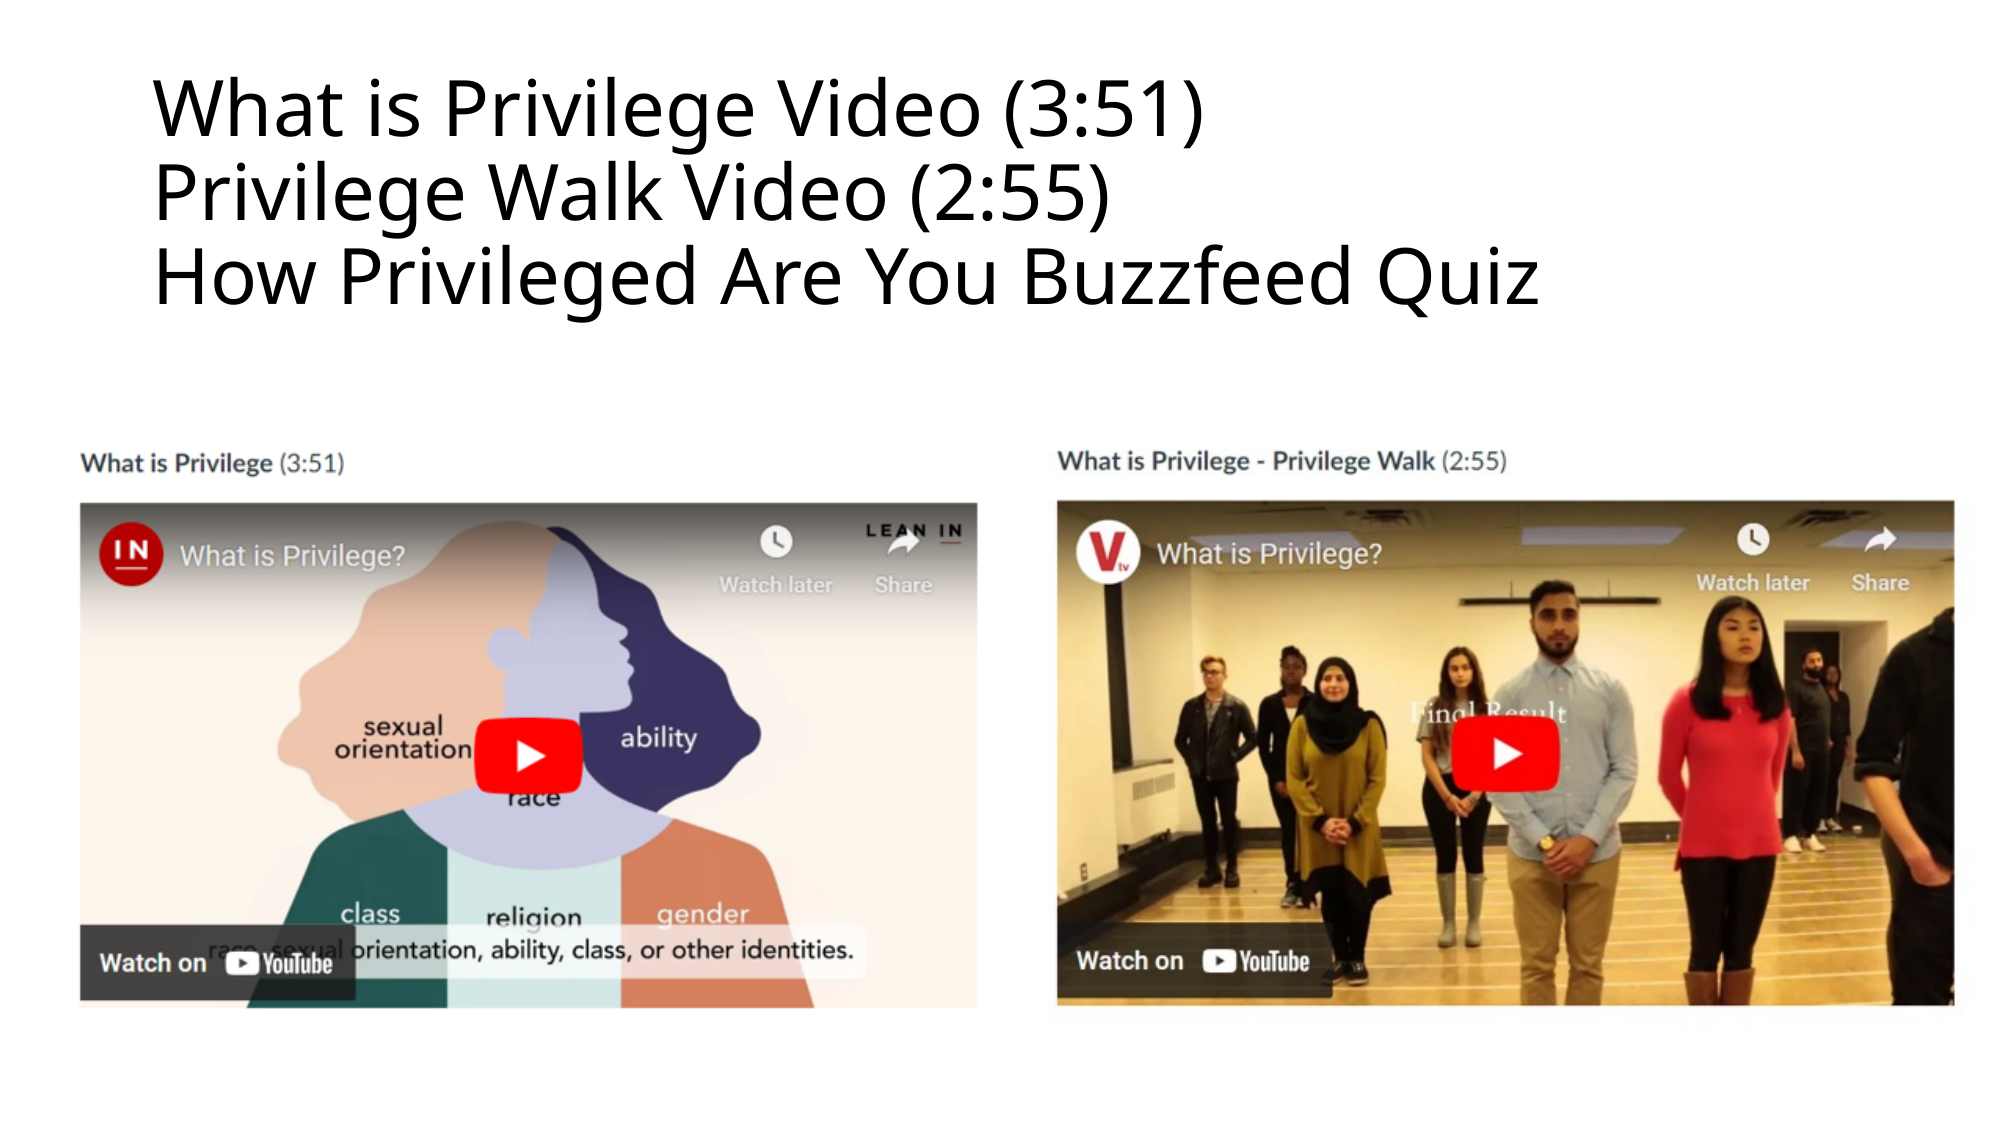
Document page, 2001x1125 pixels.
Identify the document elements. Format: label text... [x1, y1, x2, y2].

title What is Privilege Video (3:51) Privilege Walk Video (2:55) How Privileged Are You Buzzfeed Quiz [137, 59, 1863, 331]
picture [46, 423, 2000, 1034]
